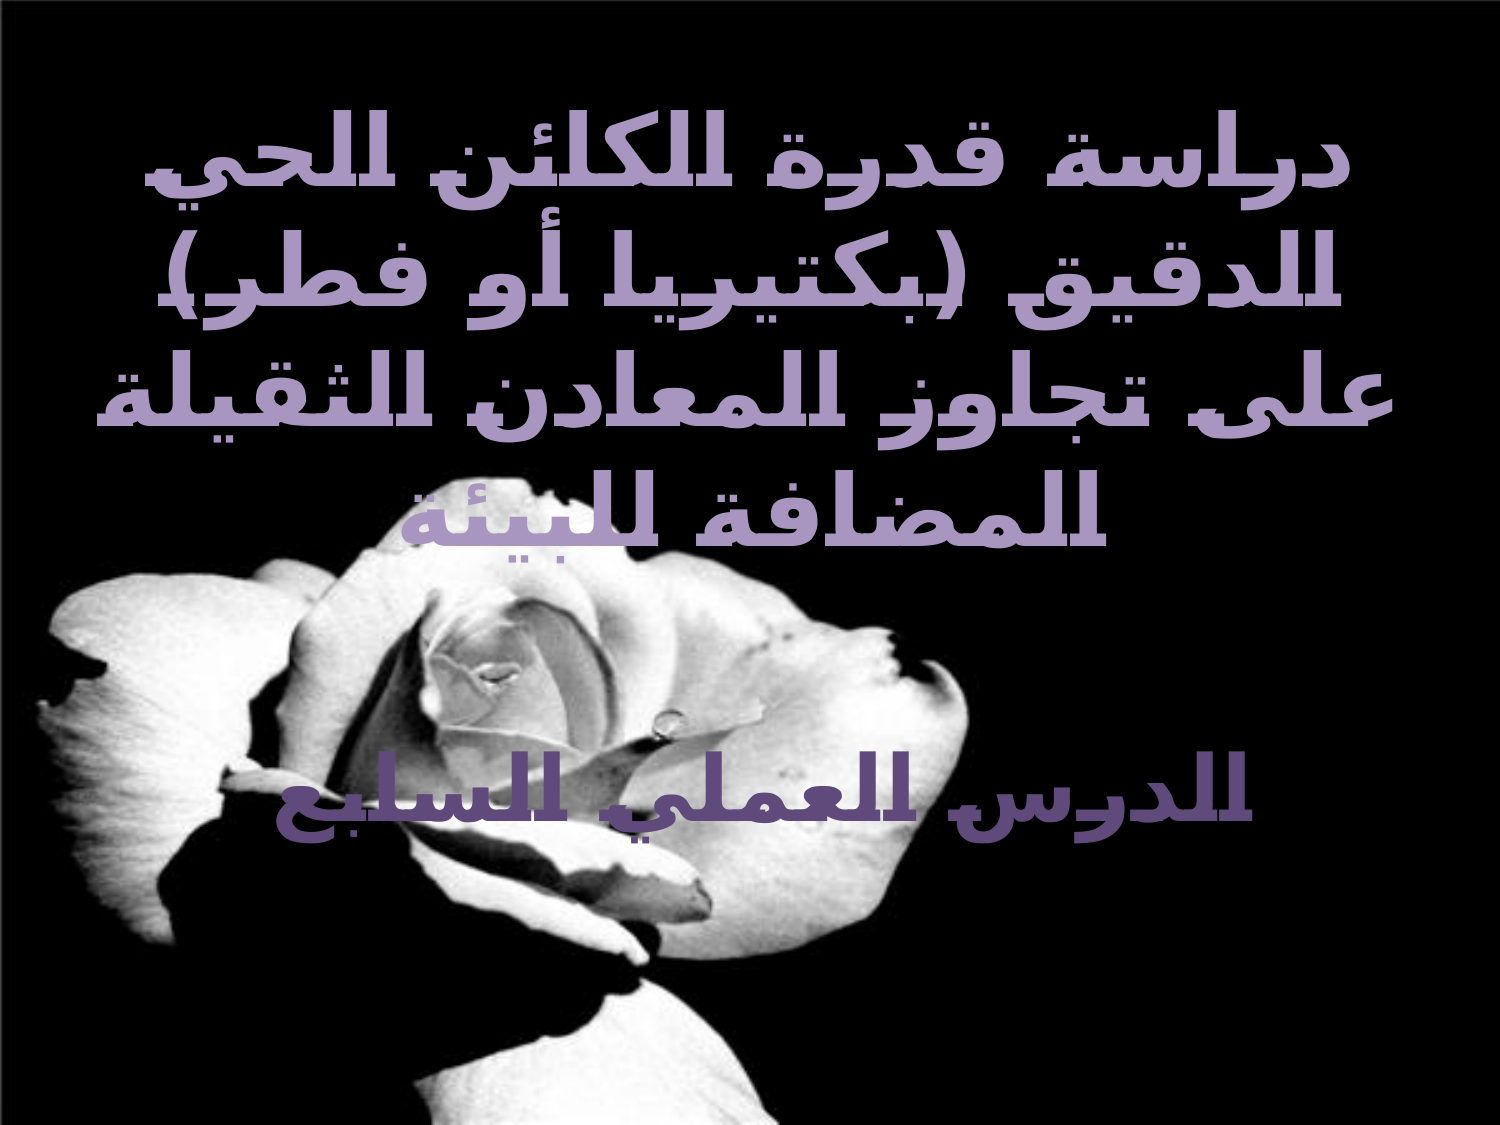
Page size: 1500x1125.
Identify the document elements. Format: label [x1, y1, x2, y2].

list [0, 0, 1500, 1125]
